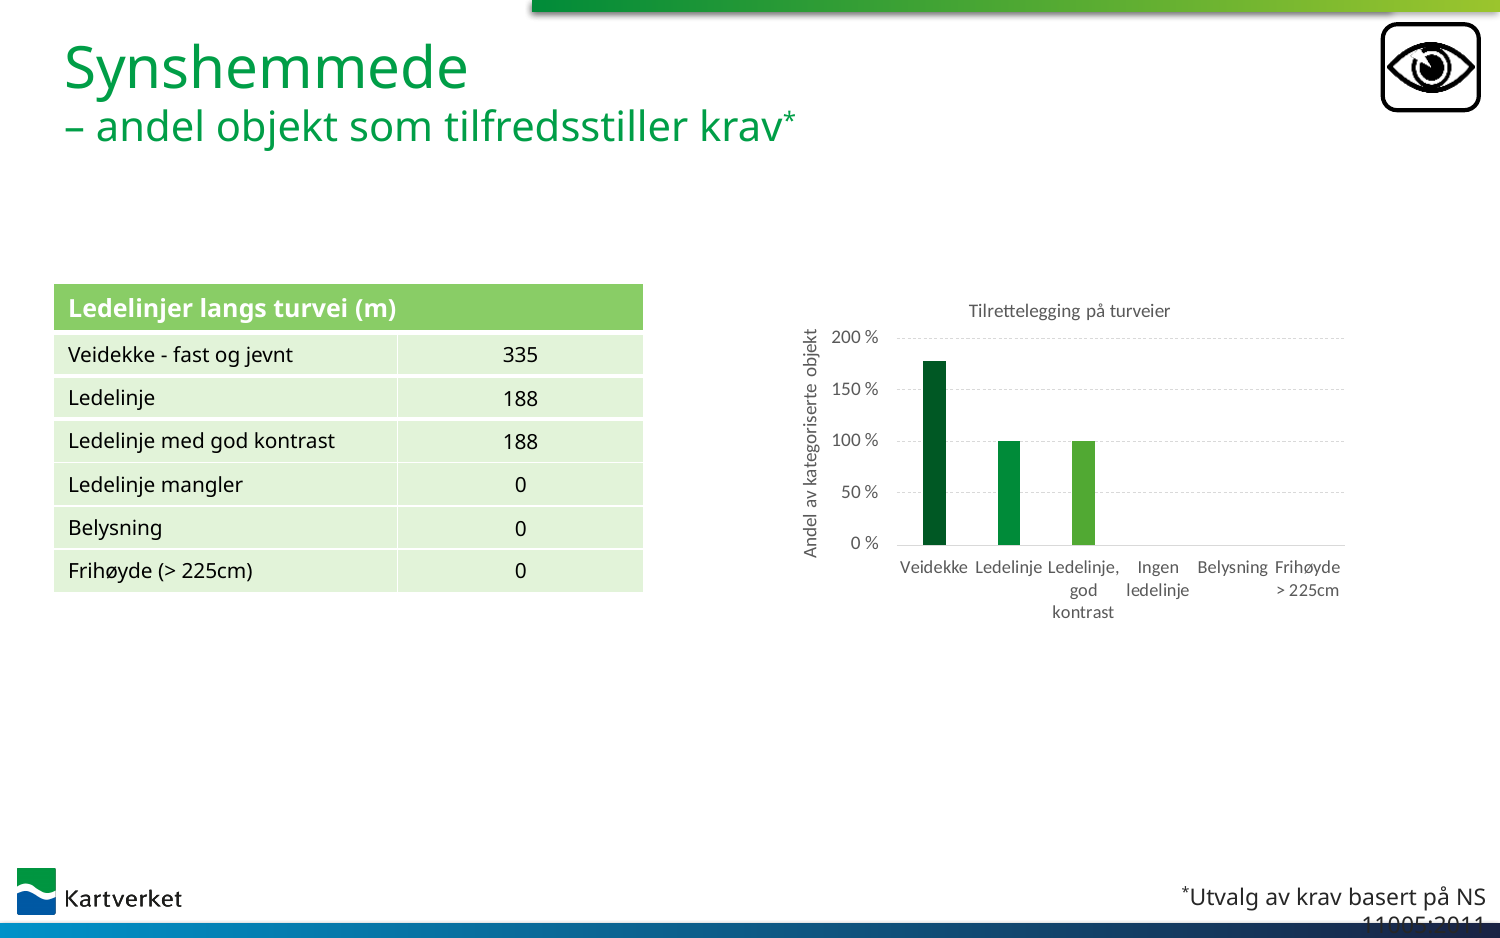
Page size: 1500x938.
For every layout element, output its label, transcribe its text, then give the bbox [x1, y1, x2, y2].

table_cell Ledelinje mangler [54, 463, 397, 505]
table_cell 335 [398, 335, 643, 374]
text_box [1382, 24, 1480, 111]
table_cell 0 [398, 507, 643, 548]
table_cell Veidekke - fast og jevnt [54, 335, 397, 374]
text_box Synshemmede – andel objekt som tilfredsstiller krav* [49, 24, 1431, 158]
table_header Ledelinjer langs turvei (m) [54, 284, 643, 330]
table_cell 188 [398, 378, 643, 417]
text_box *Utvalg av krav basert på NS 11005:2011 [1068, 873, 1500, 938]
table_cell Ledelinje med god kontrast [54, 421, 397, 462]
table_cell 0 [398, 550, 643, 592]
table_cell 188 [398, 421, 643, 462]
table_cell Frihøyde (> 225cm) [54, 550, 397, 592]
table_cell 0 [398, 463, 643, 505]
table_cell Belysning [54, 507, 397, 548]
picture [791, 291, 1348, 630]
table_cell Ledelinje [54, 378, 397, 417]
